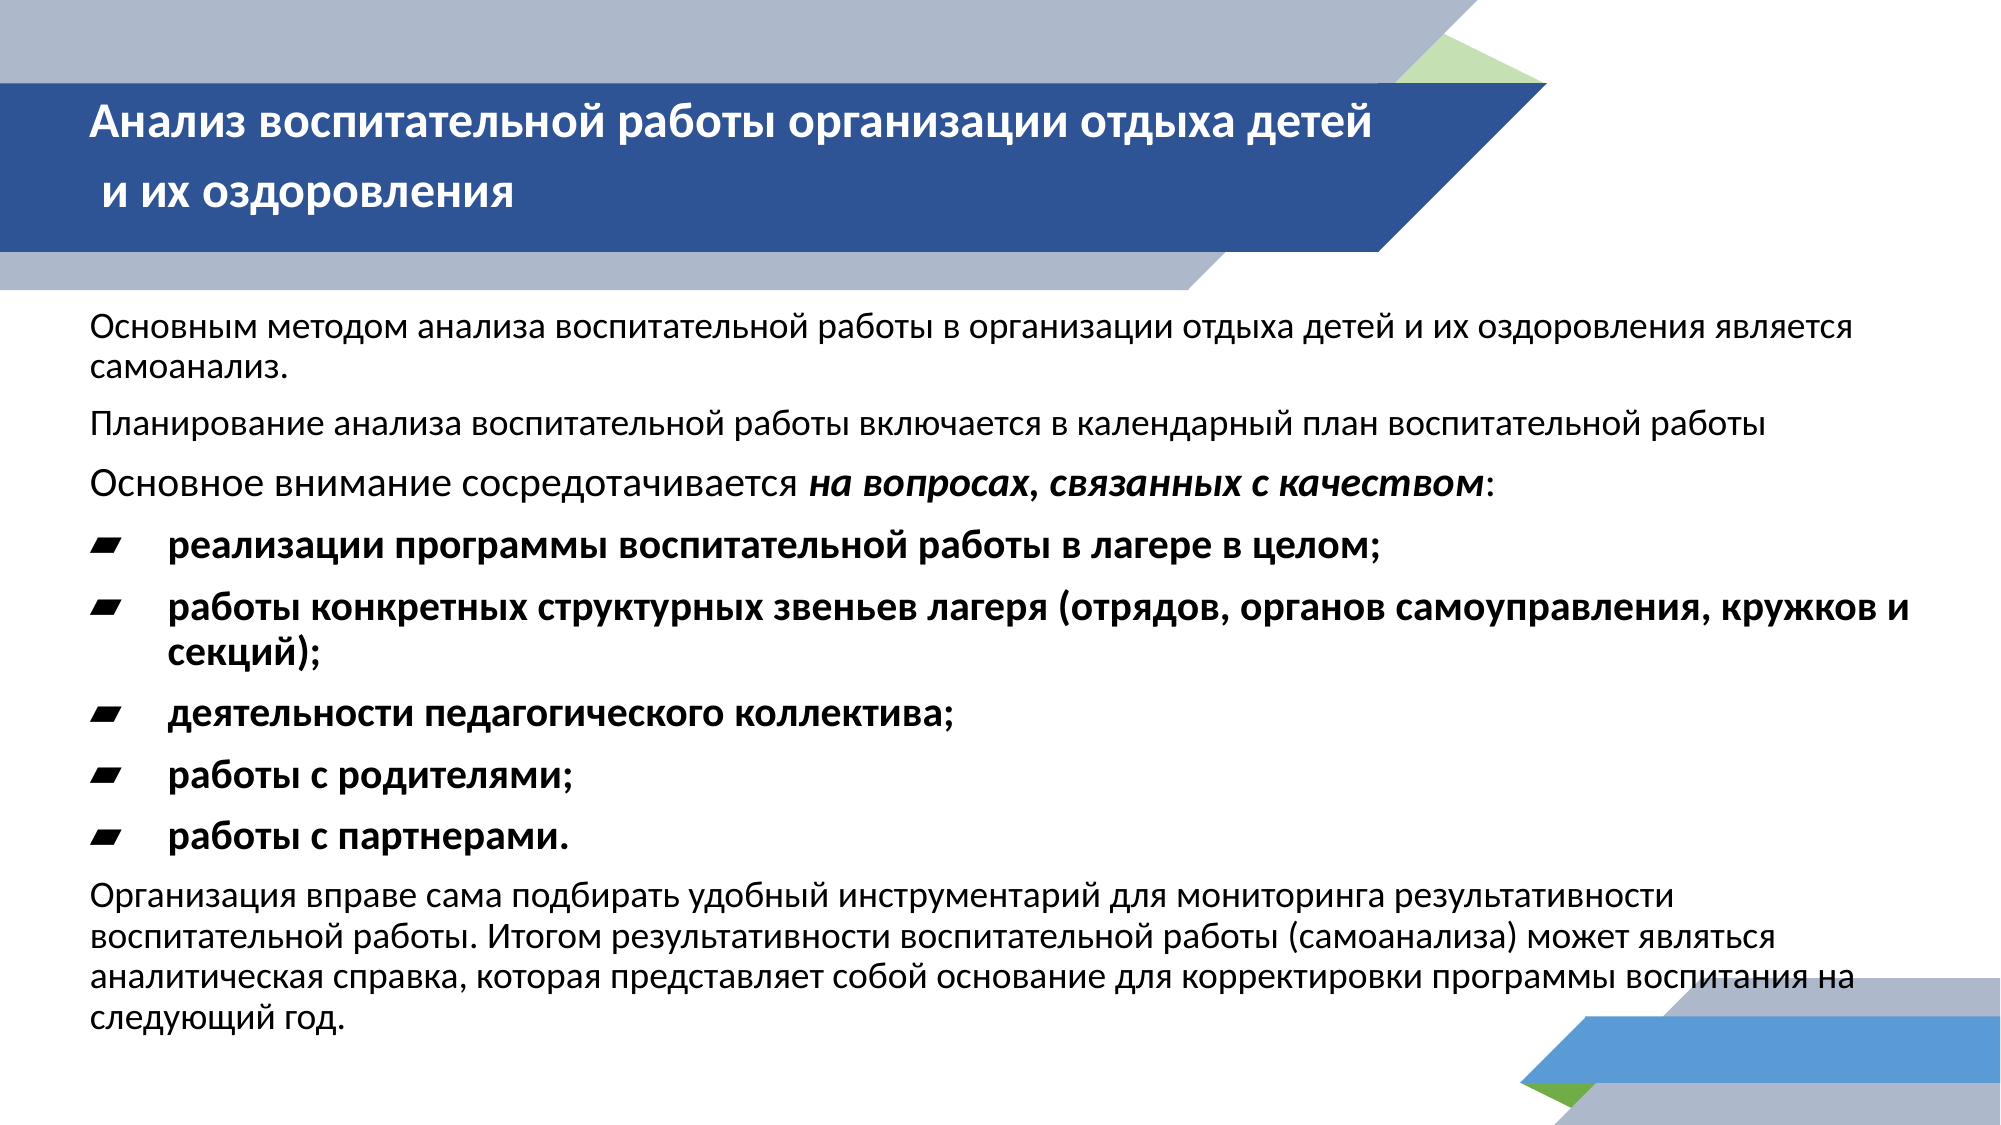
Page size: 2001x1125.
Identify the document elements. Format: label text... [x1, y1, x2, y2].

list Анализ воспитательной работы организации отдыха детей и их оздоровления Основным методом анализа воспитательной работы в организации отдыха детей и их оздоровления является самоанализ. Планирование анализа воспитательной работы включается в календарный план воспитательной работы Основное внимание сосредотачивается на вопросах, связанных с качеством: реализации программы воспитательной работы в лагере в целом; работы конкретных структурных звеньев лагеря (отрядов, органов самоуправления, кружков и секций); деятельности педагогического коллектива; работы с родителями; работы с партнерами. Организация вправе сама подбирать удобный инструментарий для мониторинга результативности воспитательной работы. Итогом результативности воспитательной работы (самоанализа) может являться аналитическая справка, которая представляет собой основание для корректировки программы воспитания на следующий год. [52, 79, 1936, 1125]
